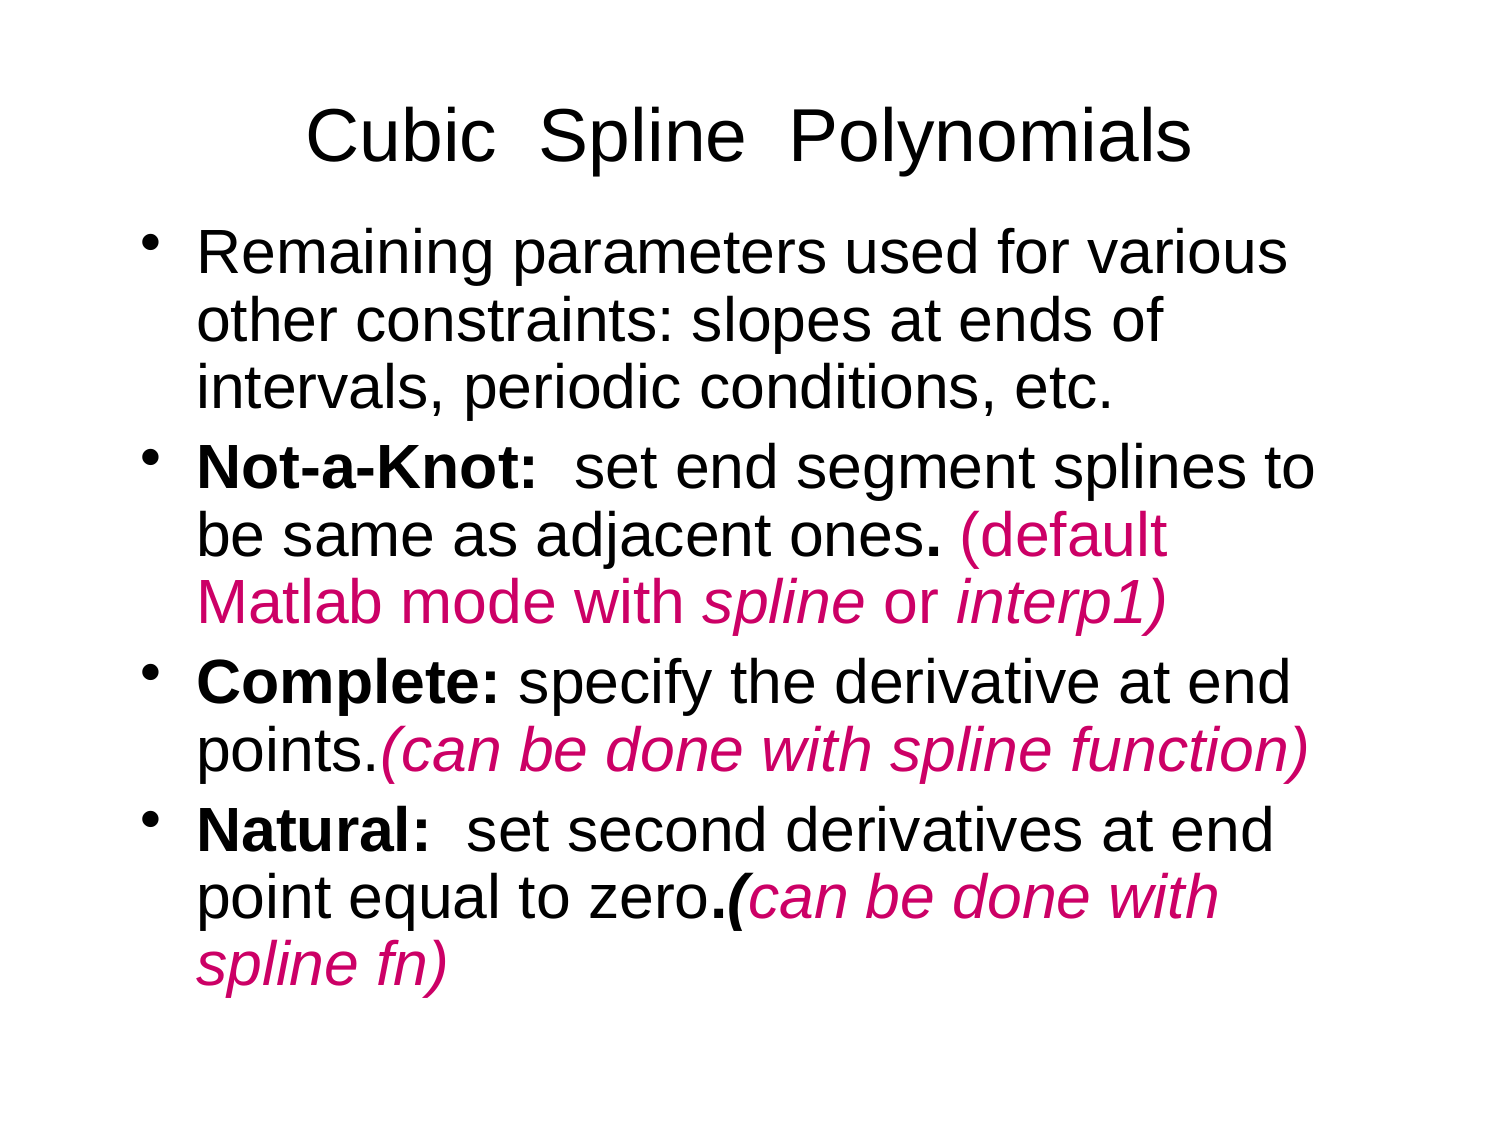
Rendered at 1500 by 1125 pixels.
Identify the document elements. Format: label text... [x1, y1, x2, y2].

title Cubic Spline Polynomials [112, 37, 1388, 226]
list Remaining parameters used for various other constraints: slopes at ends of intervals, periodic conditions, etc. Not-a-Knot: set end segment splines to be same as adjacent ones. (default Matlab mode with spline or interp1) Complete: specify the derivative at end points.(can be done with spline function) Natural: set second derivatives at end point equal to zero.(can be done with spline fn) [124, 212, 1388, 1013]
